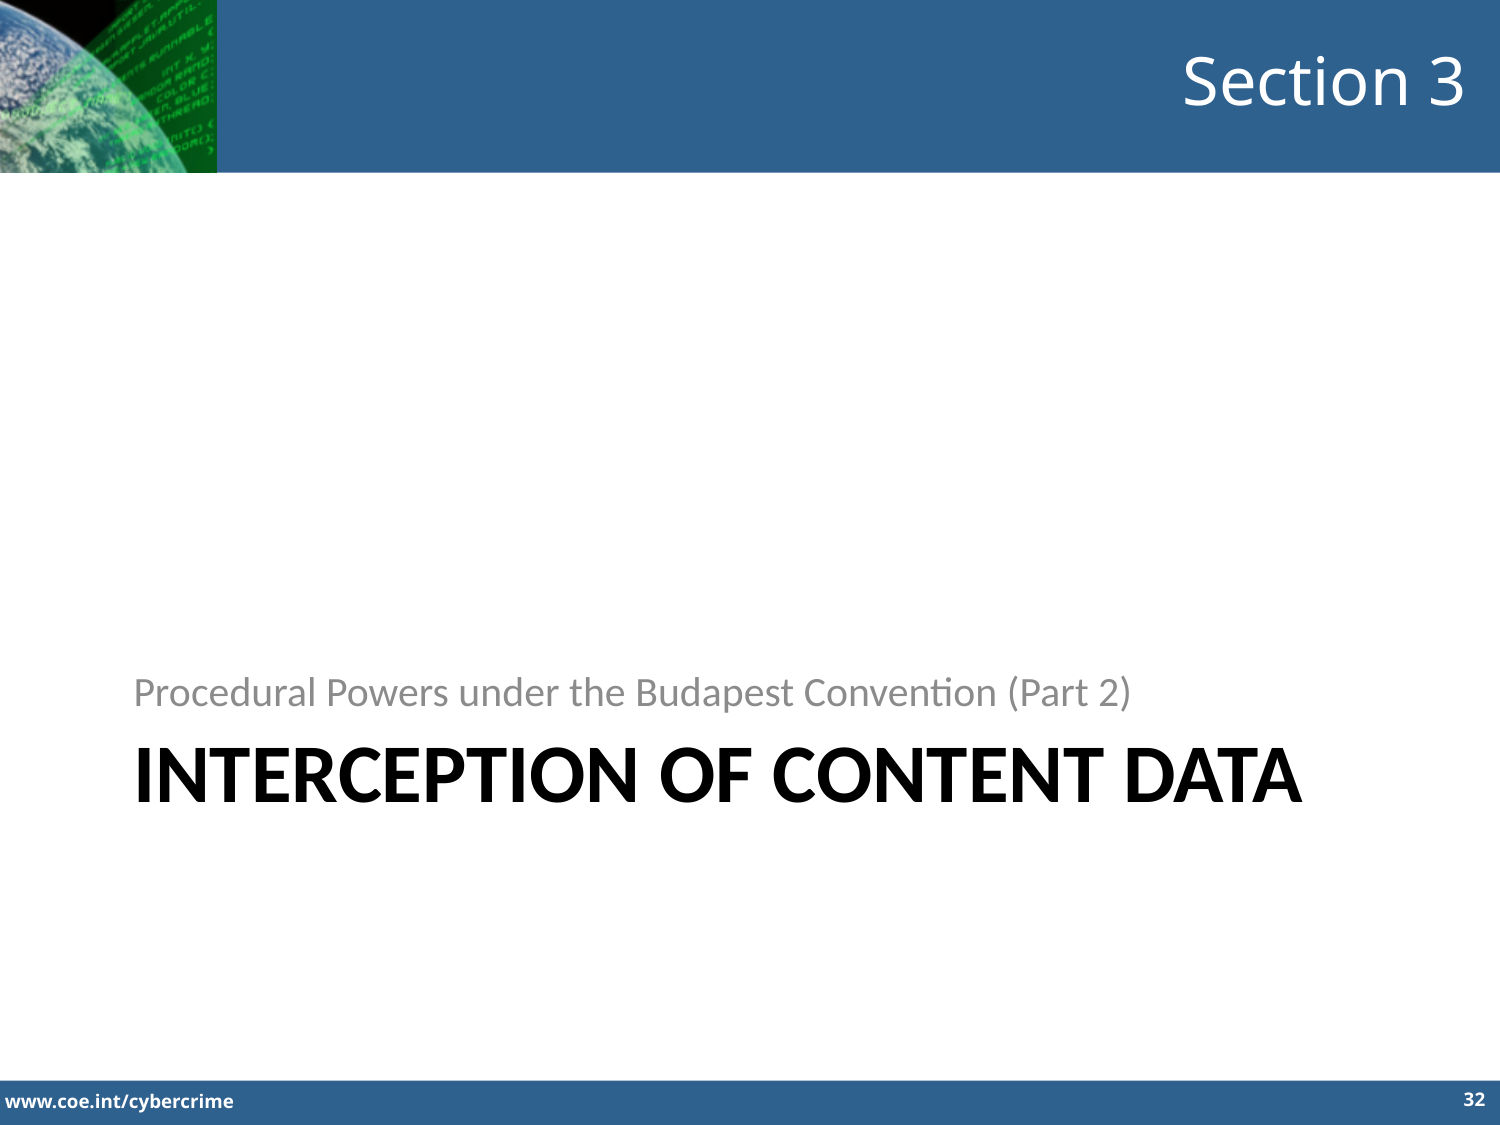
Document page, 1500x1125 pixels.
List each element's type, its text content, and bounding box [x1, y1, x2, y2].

list Procedural Powers under the Budapest Convention (Part 2) [118, 476, 1394, 723]
text_box Section 3 [230, 31, 1483, 126]
picture [0, 0, 217, 173]
title INTERCEPTION OF CONTENT DATA [118, 723, 1394, 947]
